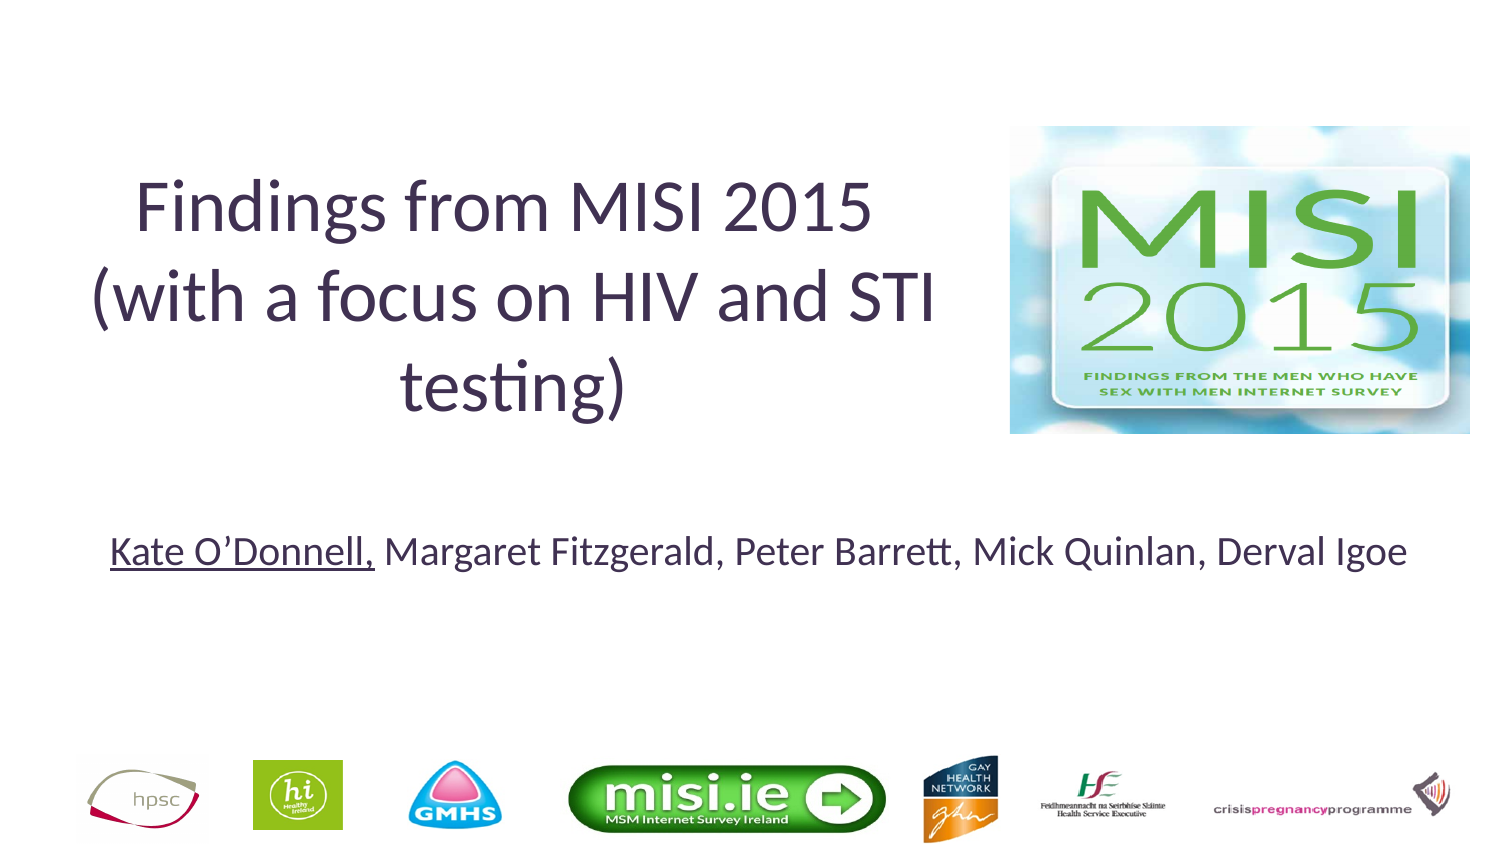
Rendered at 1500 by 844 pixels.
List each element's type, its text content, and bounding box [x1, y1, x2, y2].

picture [1009, 126, 1471, 434]
picture [922, 754, 1001, 844]
picture [1009, 756, 1466, 837]
picture [407, 759, 505, 830]
picture [253, 760, 343, 830]
title Findings from MISI 2015 (with a focus on HIV and STI testing) [29, 220, 999, 362]
picture [560, 756, 899, 844]
text_box Kate O’Donnell, Margaret Fitzgerald, Peter Barrett, Mick Quinlan, Derval Igoe [95, 516, 1424, 582]
picture [76, 754, 209, 844]
